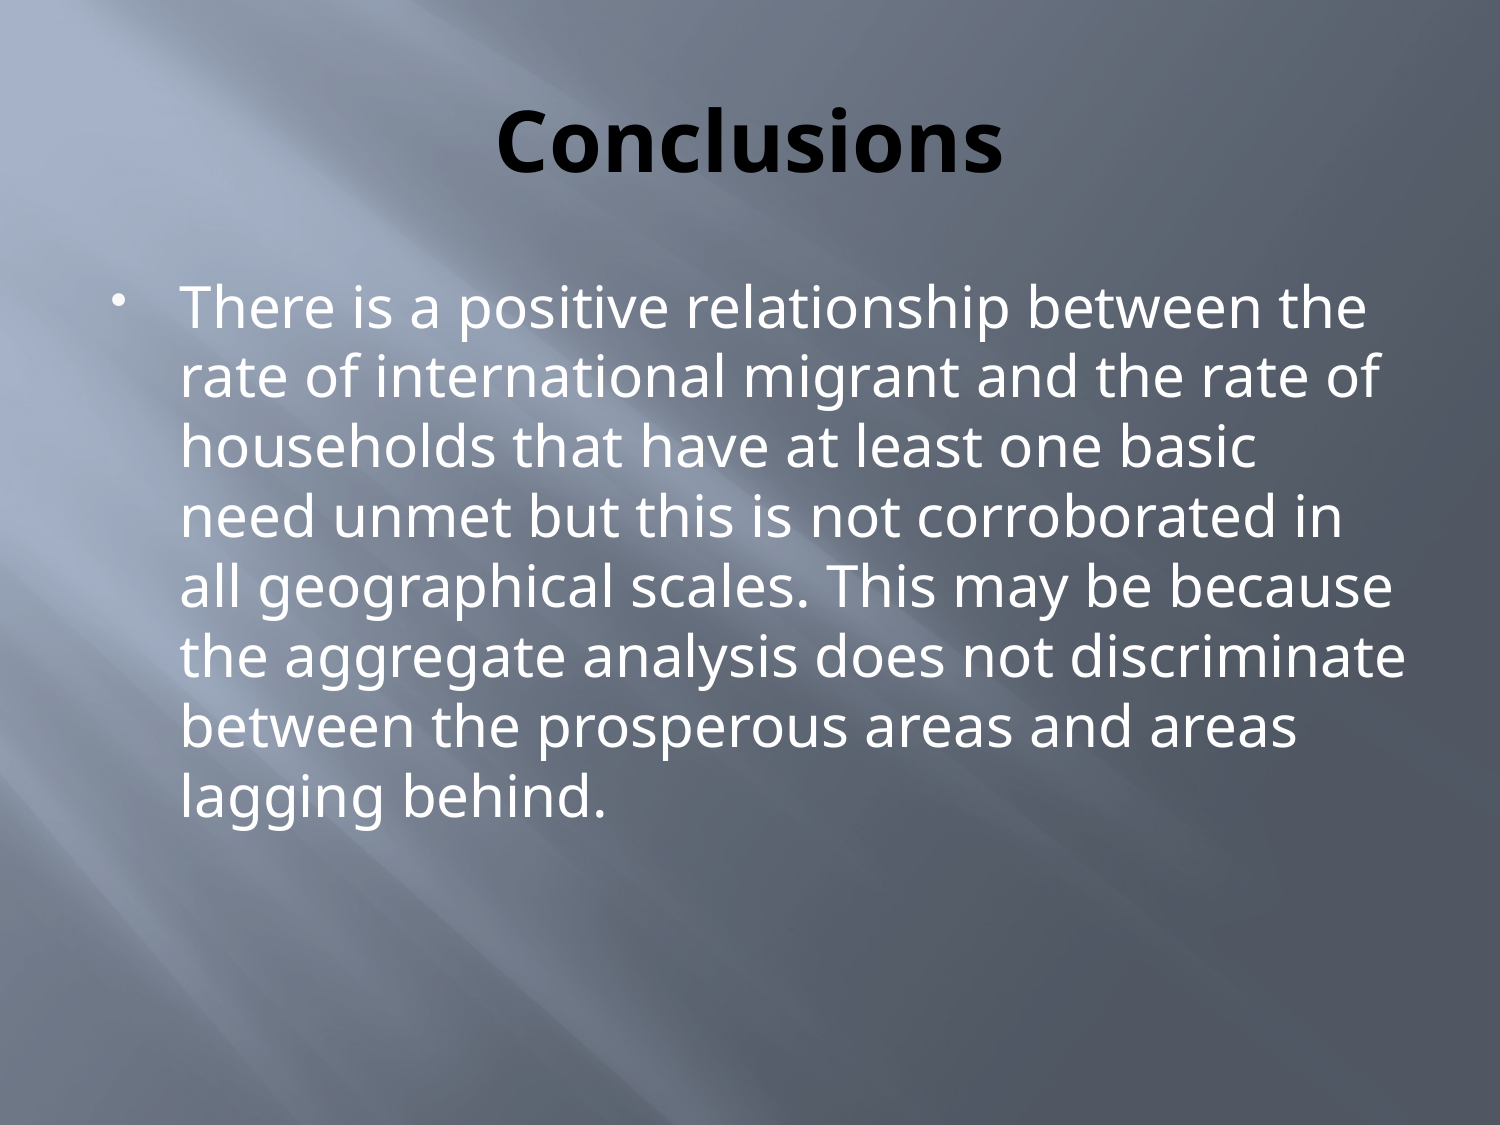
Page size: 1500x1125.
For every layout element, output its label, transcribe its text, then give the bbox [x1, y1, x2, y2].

list There is a positive relationship between the rate of international migrant and the rate of households that have at least one basic need unmet but this is not corroborated in all geographical scales. This may be because the aggregate analysis does not discriminate between the prosperous areas and areas lagging behind. [75, 262, 1425, 1035]
title Conclusions [75, 45, 1425, 233]
